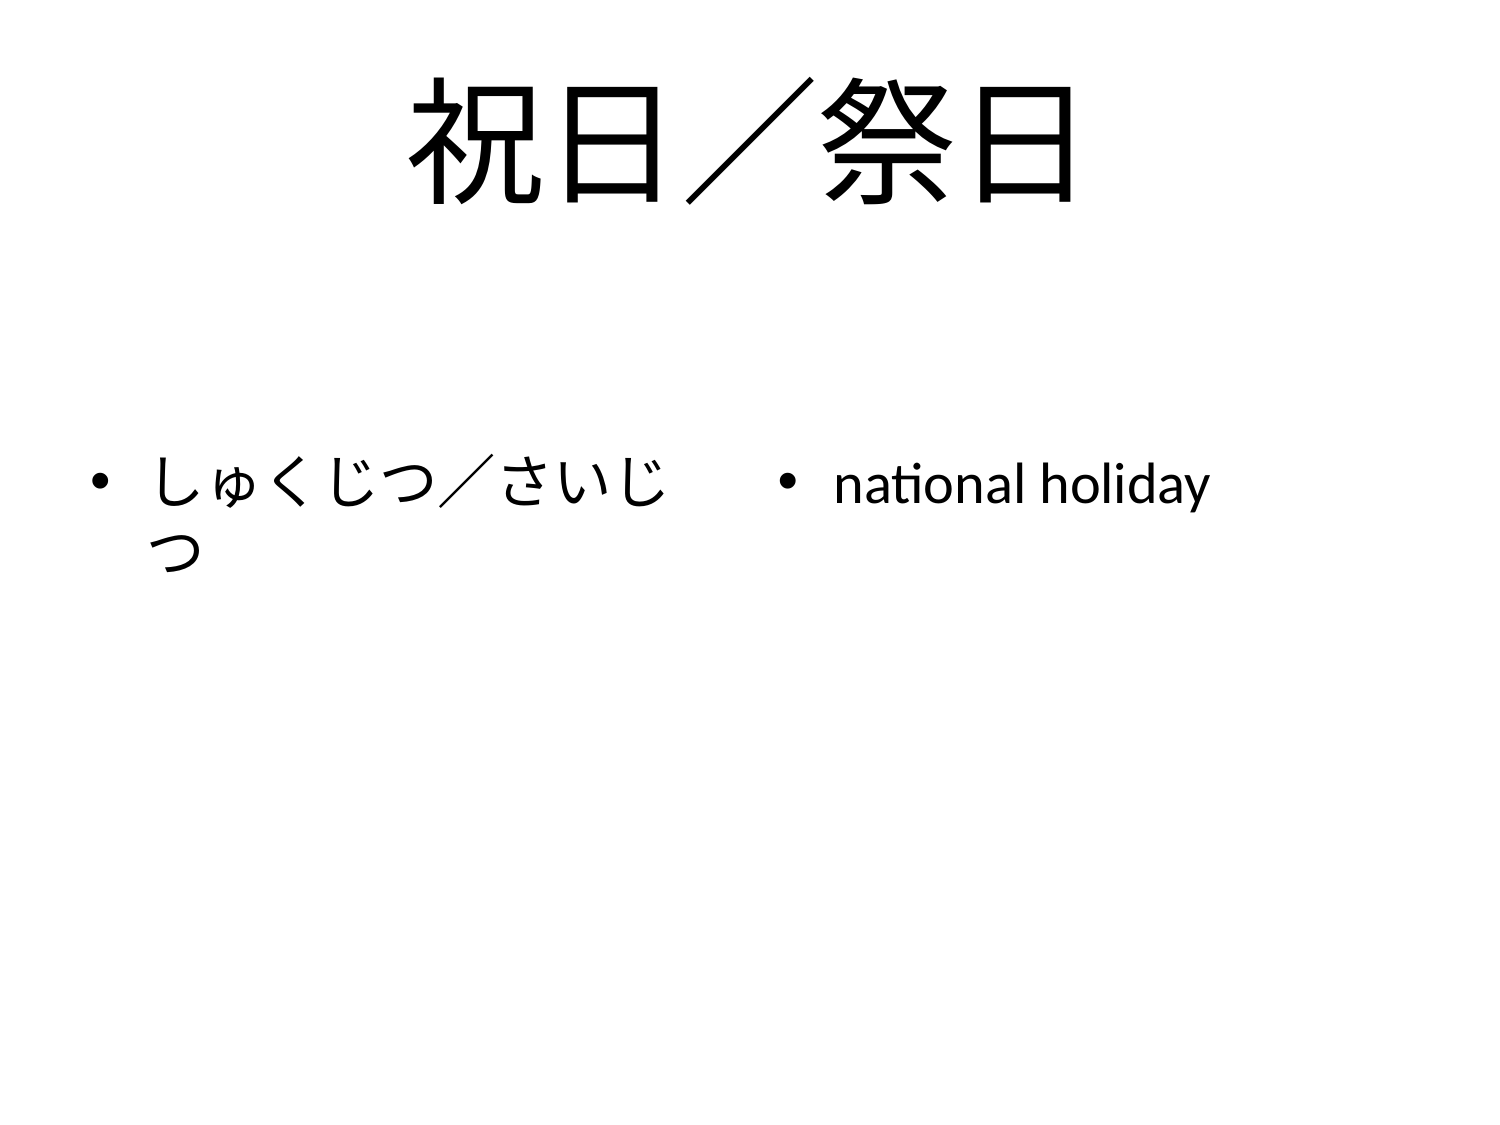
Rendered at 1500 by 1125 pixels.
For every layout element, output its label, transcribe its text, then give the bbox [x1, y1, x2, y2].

title 祝日／祭日 [74, 44, 1426, 233]
list national holiday [762, 437, 1426, 1006]
list しゅくじつ／さいじつ [74, 437, 738, 1006]
